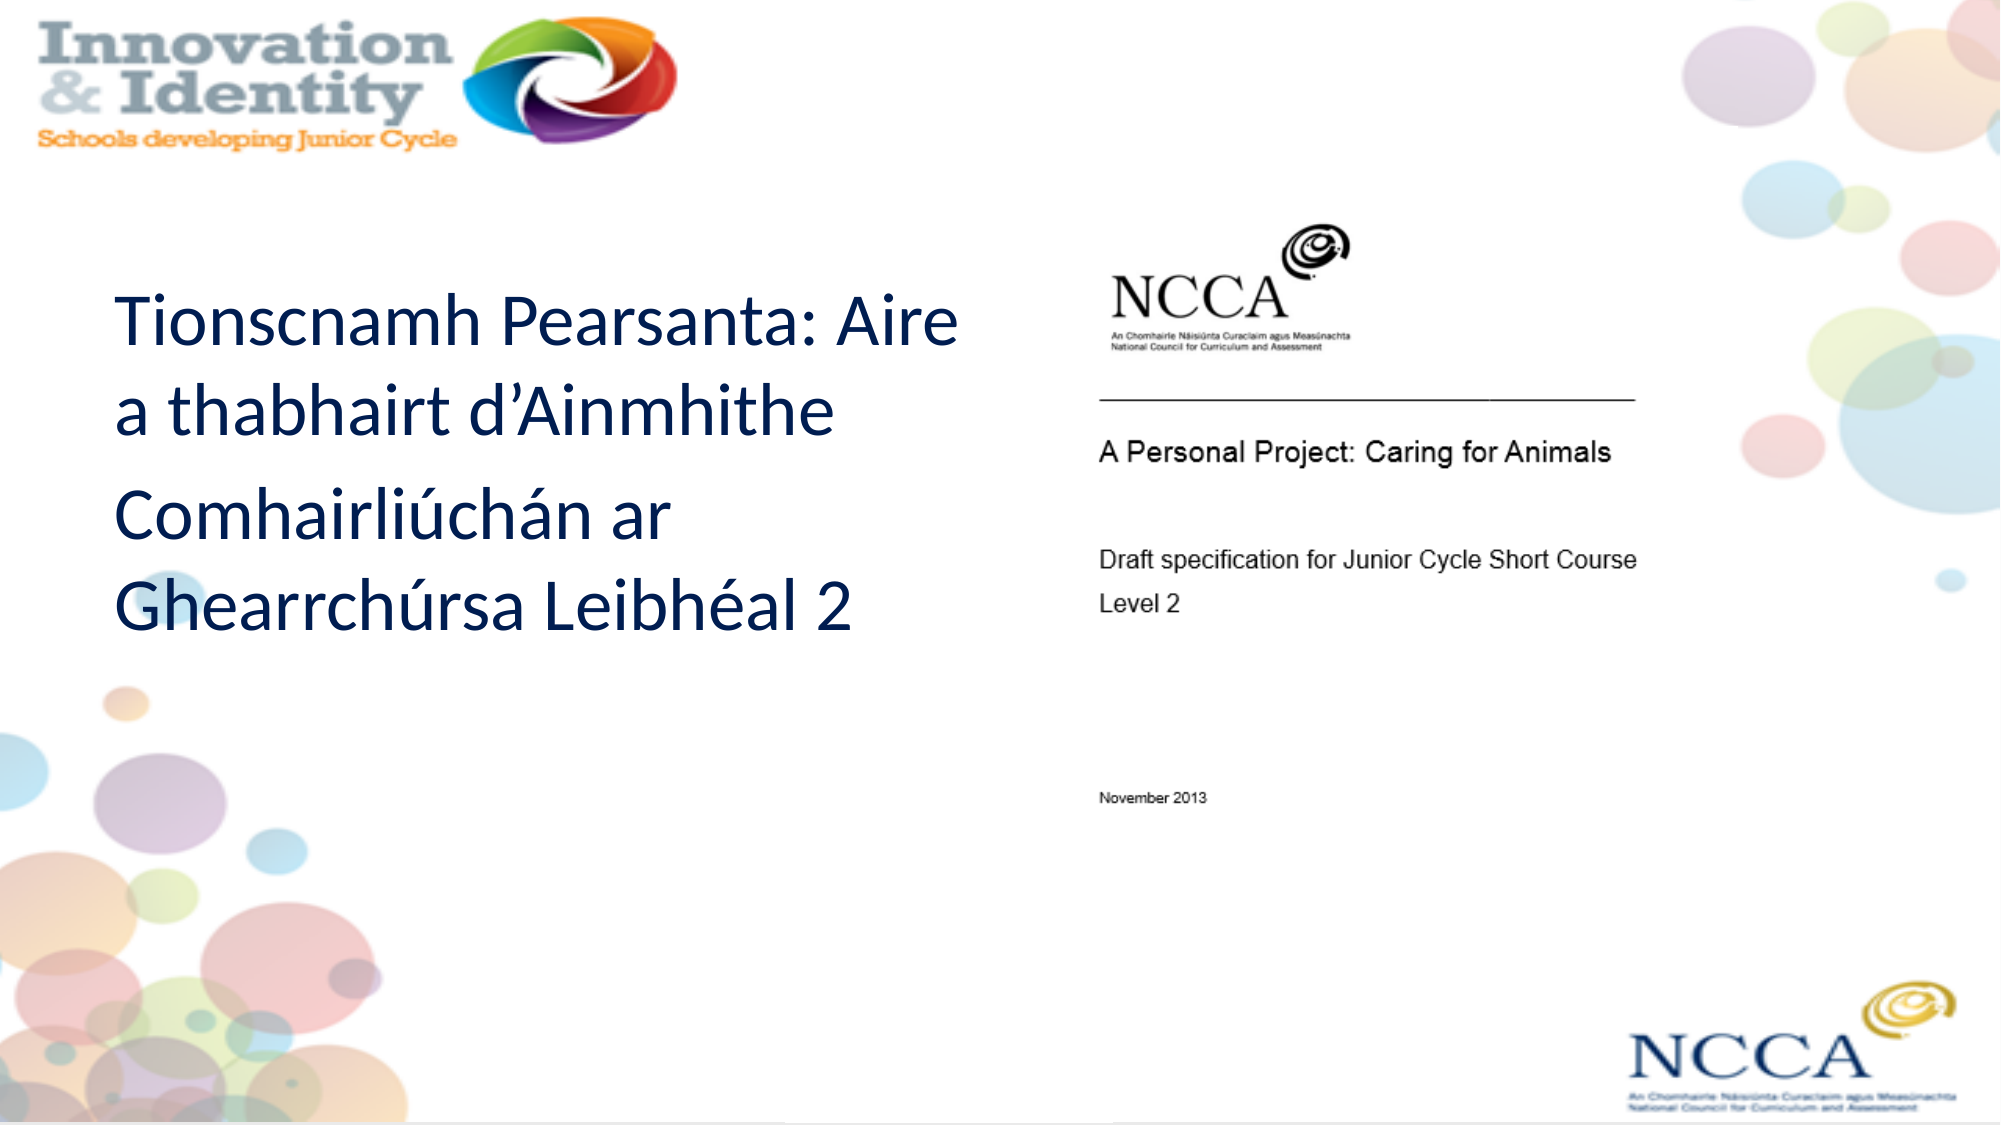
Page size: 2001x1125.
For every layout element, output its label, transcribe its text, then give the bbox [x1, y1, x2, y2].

list Tionscnamh Pearsanta: Aire a thabhairt d’Ainmhithe Comhairliúchán ar Ghearrchúrsa Leibhéal 2 [99, 262, 984, 1005]
picture [0, 0, 2001, 1125]
